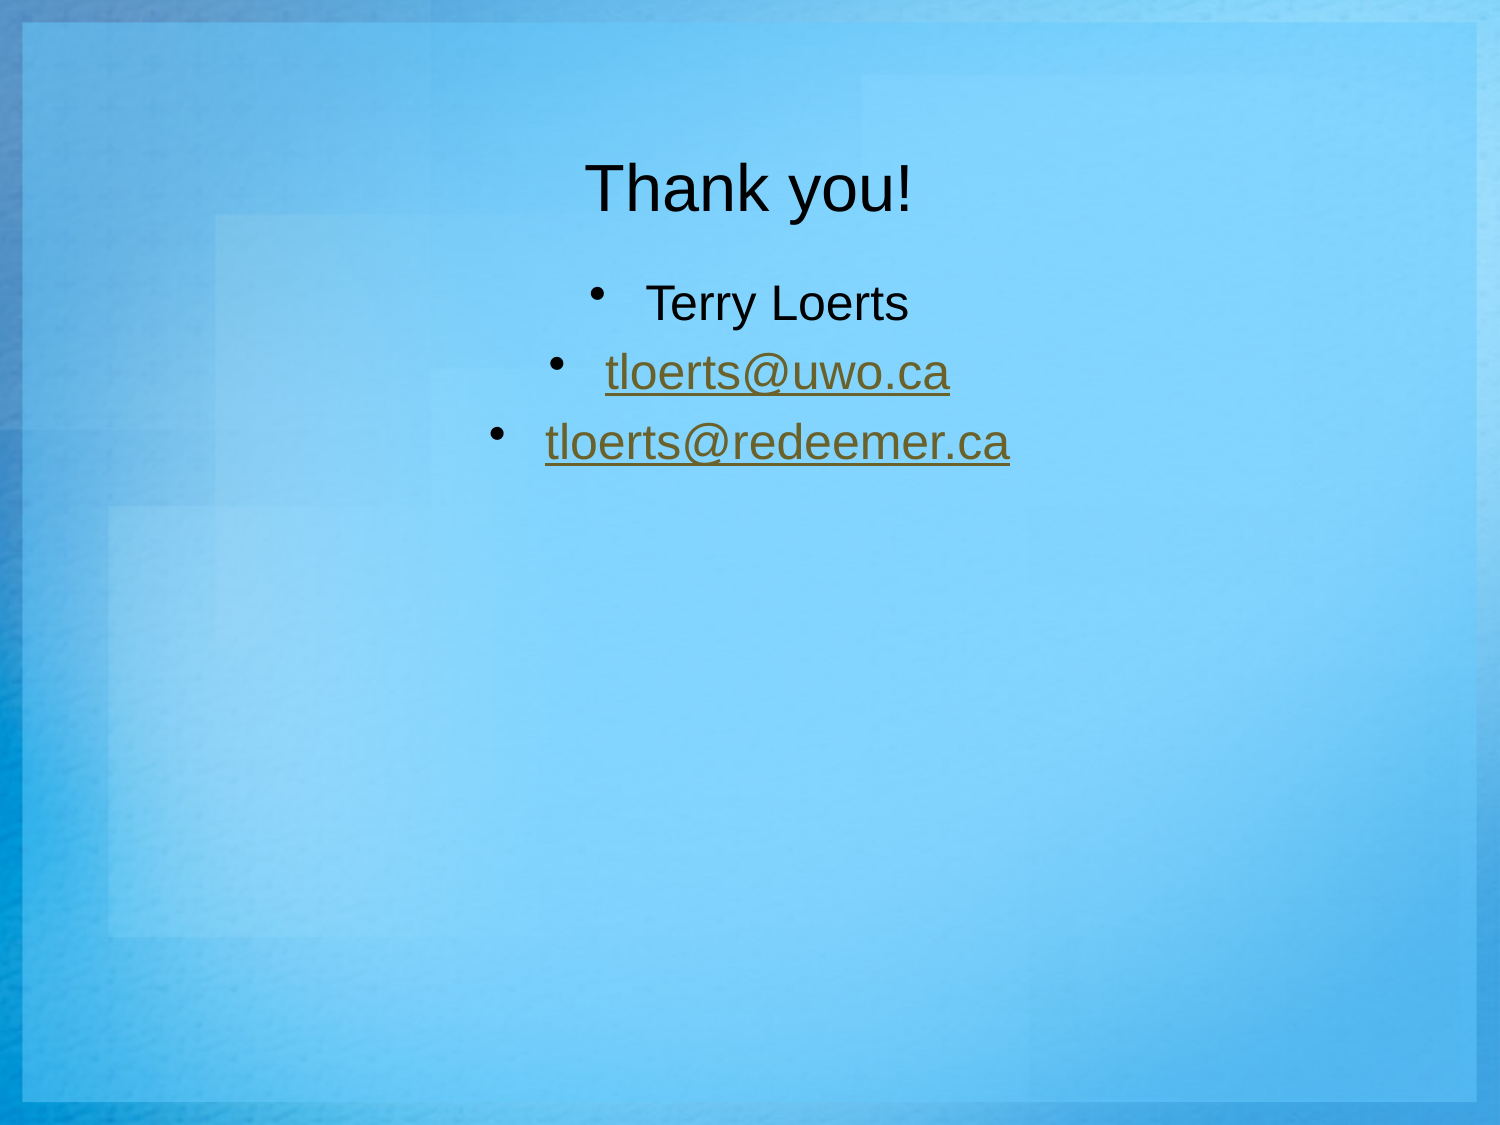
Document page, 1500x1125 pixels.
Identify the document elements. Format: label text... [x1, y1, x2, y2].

picture [0, 0, 1500, 1125]
title Thank you! [74, 44, 1425, 233]
list Terry Loerts tloerts@uwo.ca tloerts@redeemer.ca [74, 262, 1425, 1006]
